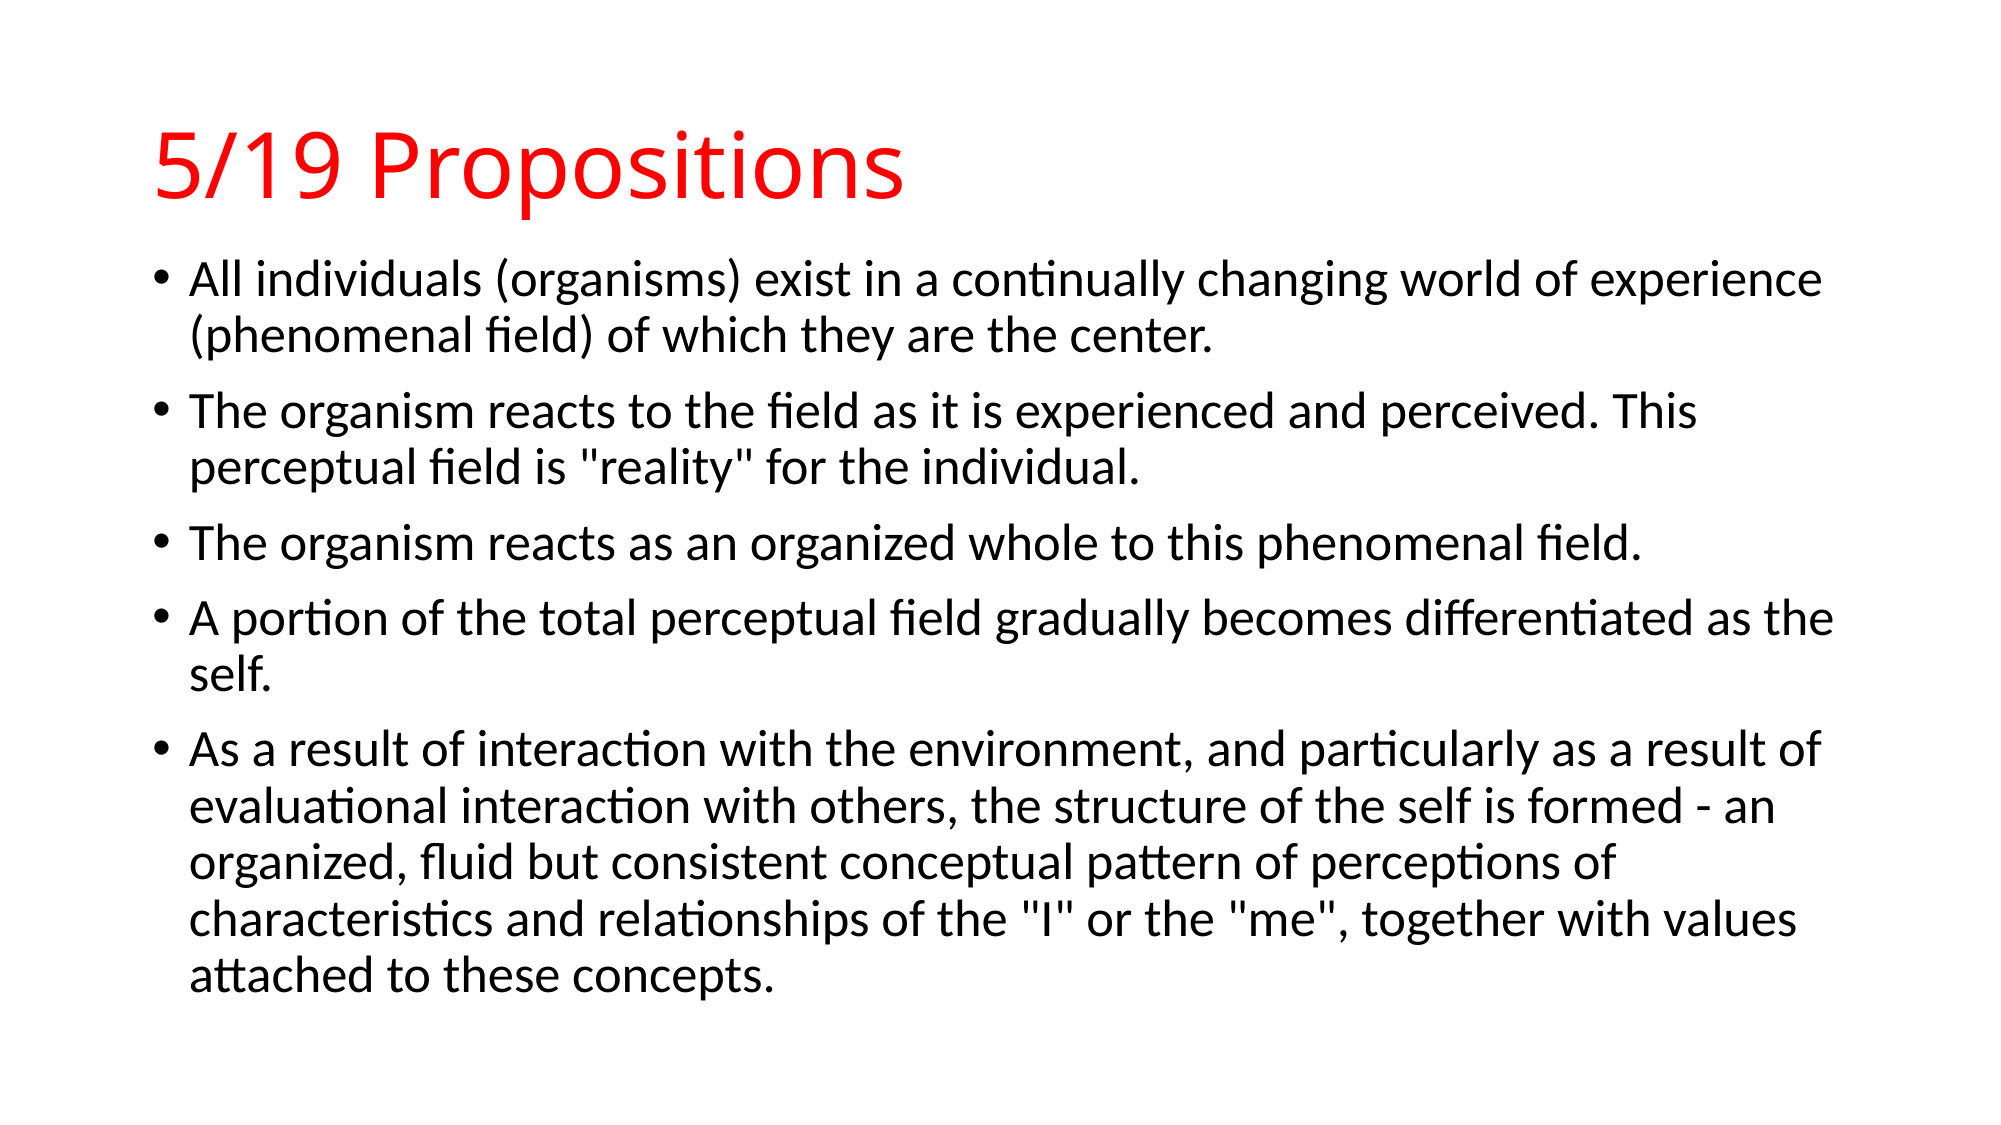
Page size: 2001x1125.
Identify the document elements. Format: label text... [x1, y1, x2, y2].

list All individuals (organisms) exist in a continually changing world of experience (phenomenal field) of which they are the center. The organism reacts to the field as it is experienced and perceived. This perceptual field is "reality" for the individual. The organism reacts as an organized whole to this phenomenal field. A portion of the total perceptual field gradually becomes differentiated as the self. As a result of interaction with the environment, and particularly as a result of evaluational interaction with others, the structure of the self is formed - an organized, fluid but consistent conceptual pattern of perceptions of characteristics and relationships of the "I" or the "me", together with values attached to these concepts. [137, 243, 1863, 1014]
title 5/19 Propositions [137, 59, 1863, 243]
